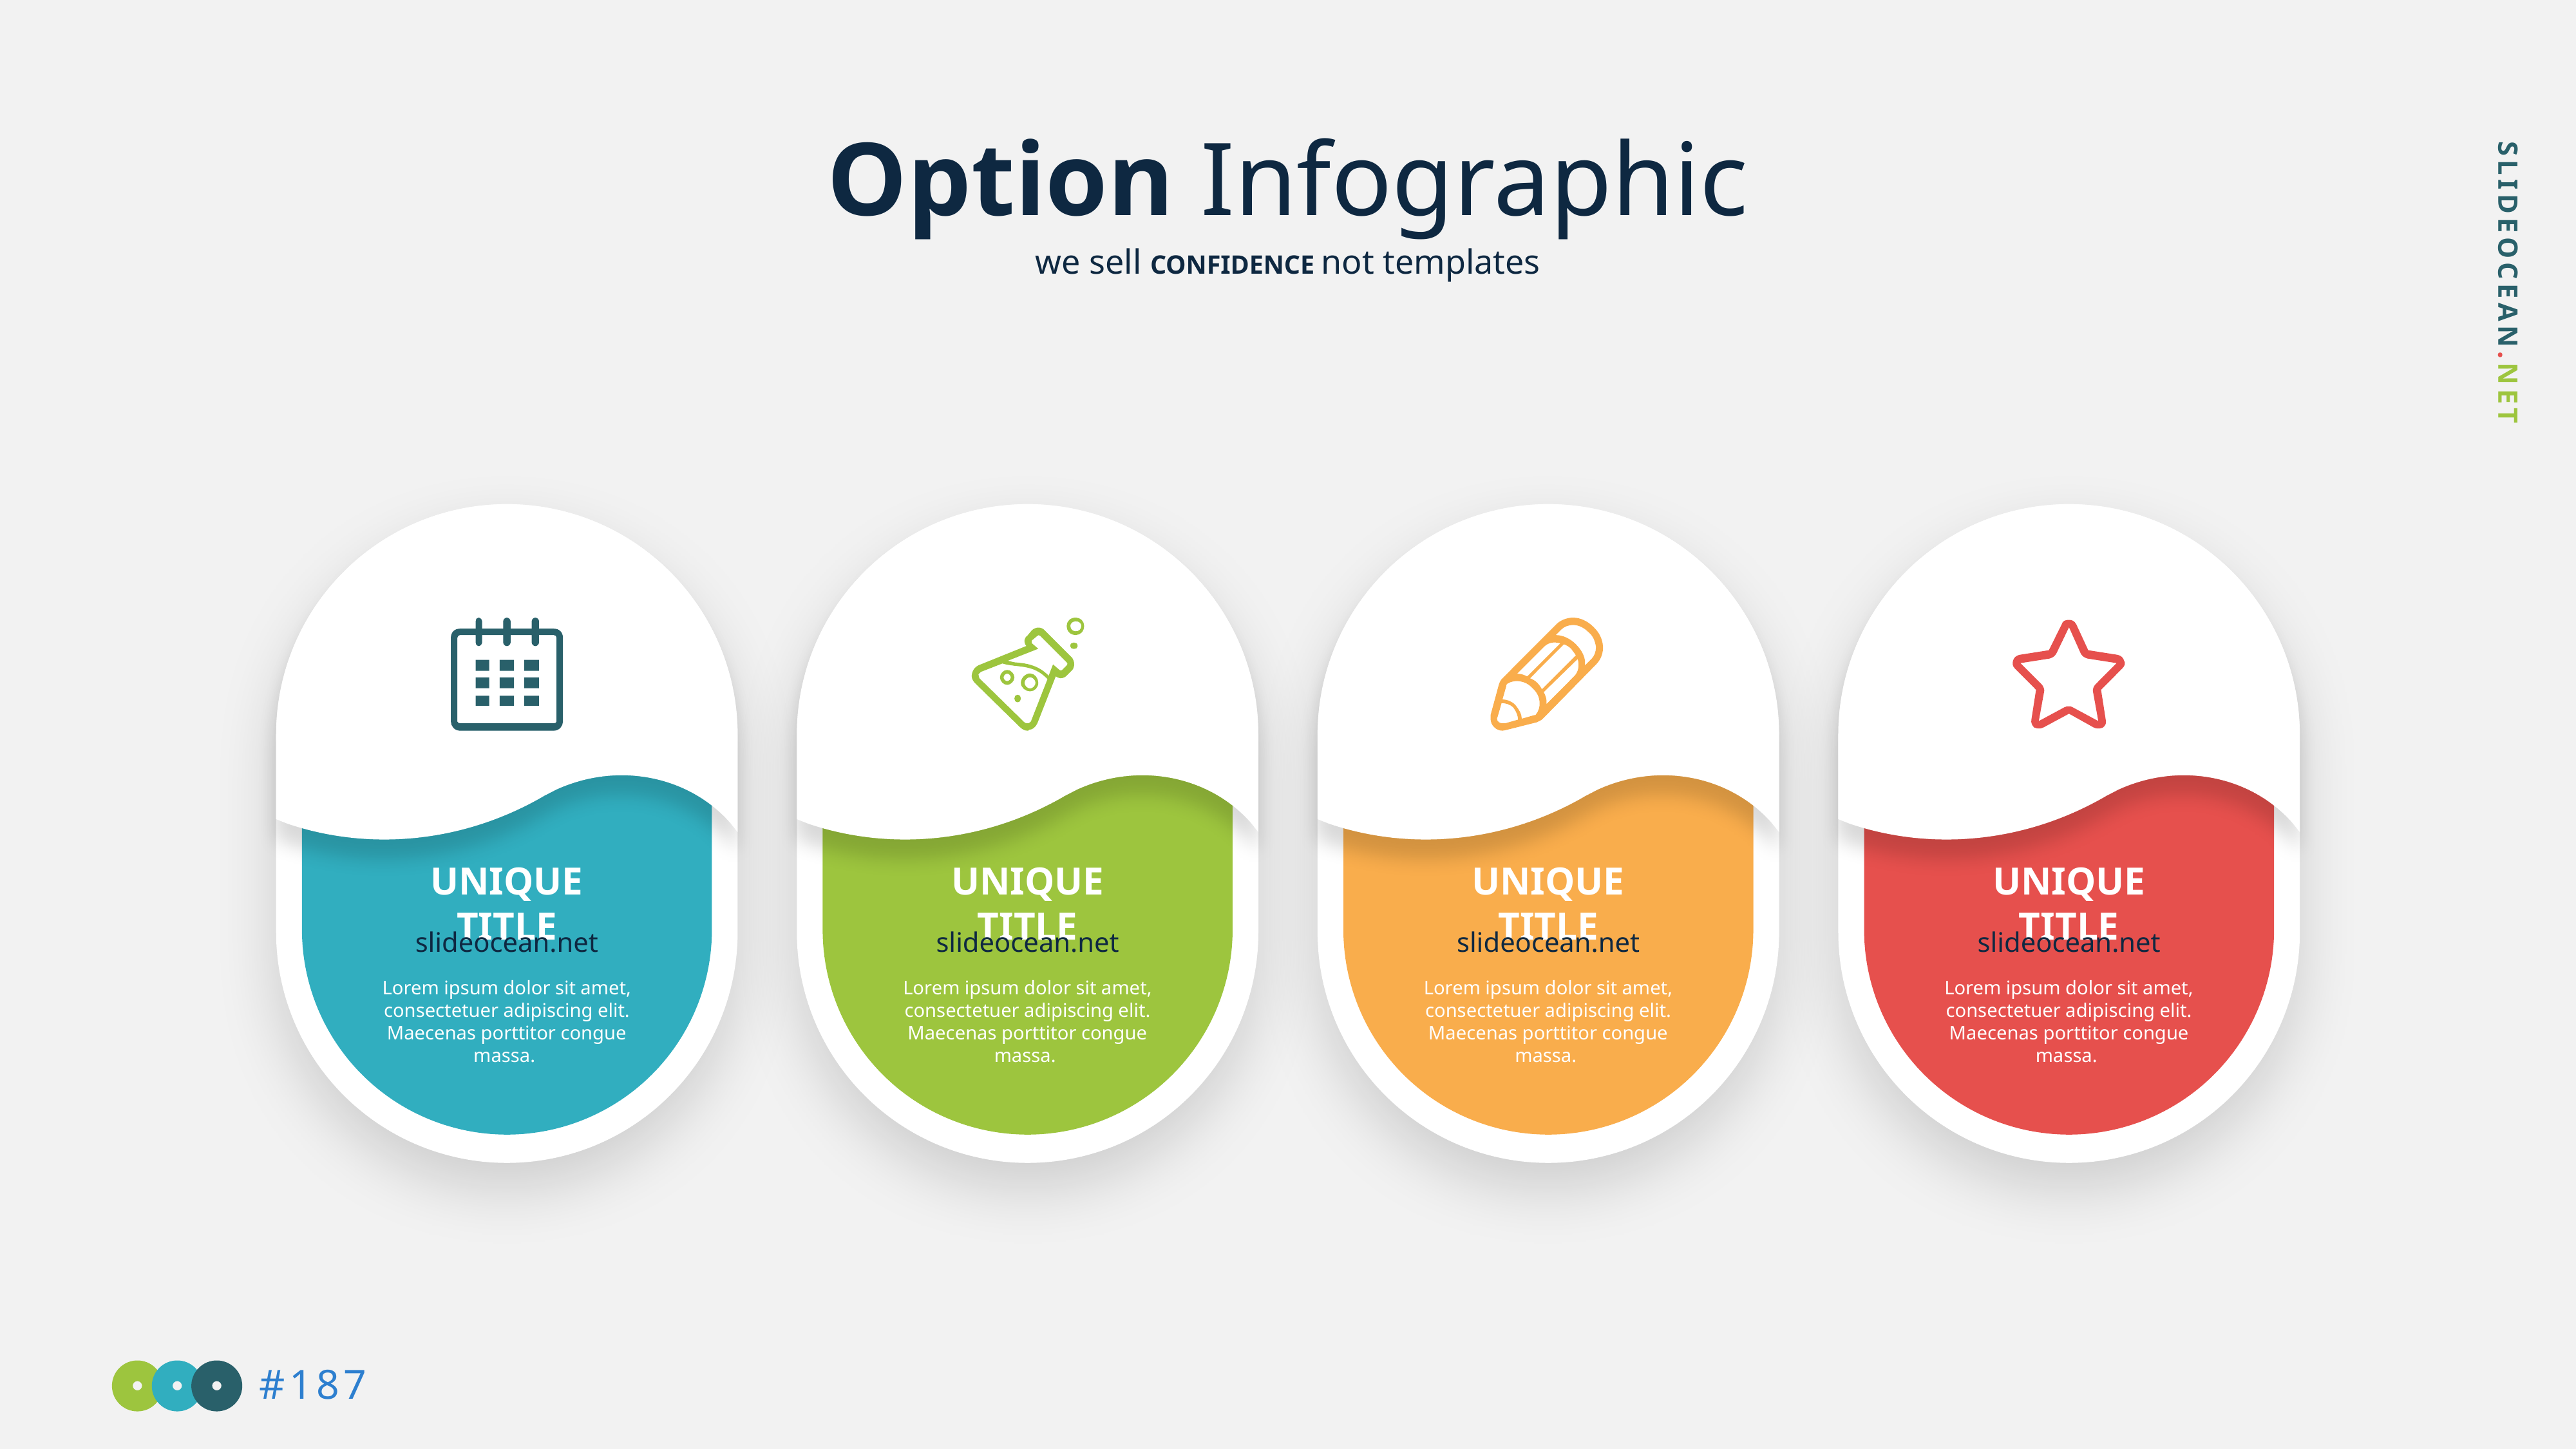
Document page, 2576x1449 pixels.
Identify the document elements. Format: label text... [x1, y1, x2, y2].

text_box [1411, 874, 1685, 1072]
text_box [450, 617, 564, 732]
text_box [1317, 504, 1780, 1164]
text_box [370, 874, 644, 1072]
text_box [796, 504, 1259, 1164]
text_box we sell CONFIDENCE not templates [1026, 241, 1550, 285]
text_box Option Infographic [818, 110, 1758, 241]
text_box #187 [259, 1359, 411, 1408]
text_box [276, 504, 738, 1164]
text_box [971, 617, 1084, 732]
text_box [1837, 504, 2300, 1164]
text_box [891, 874, 1164, 1072]
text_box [1932, 874, 2206, 1072]
